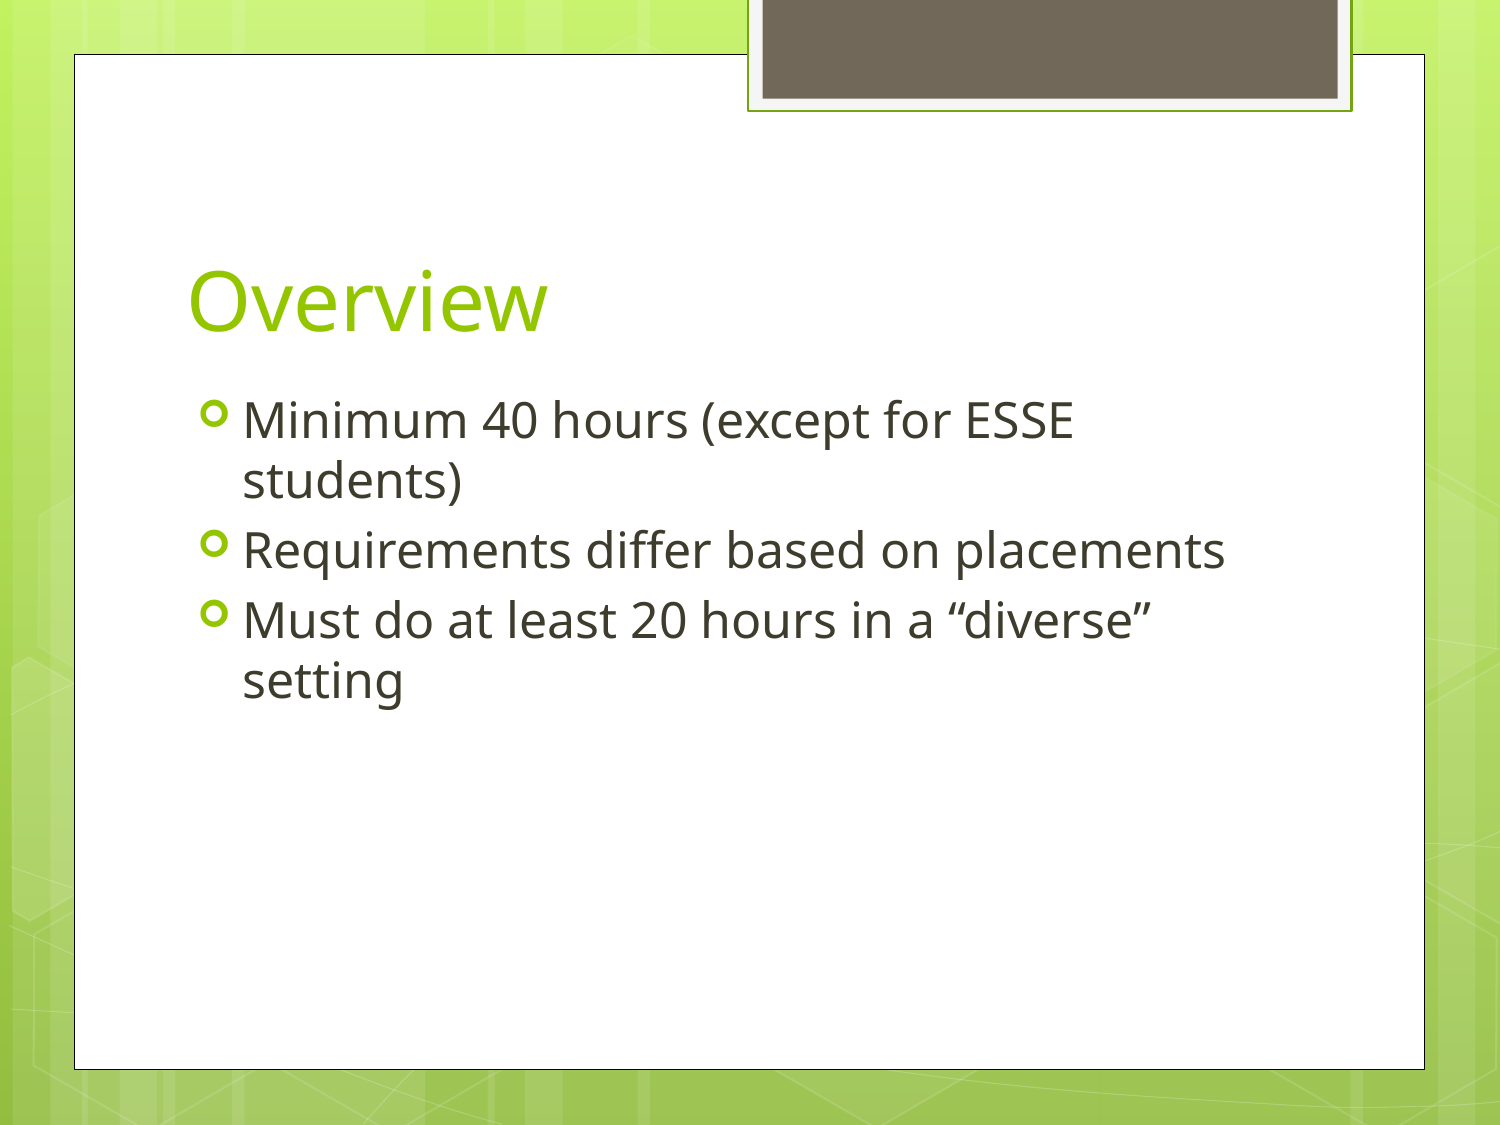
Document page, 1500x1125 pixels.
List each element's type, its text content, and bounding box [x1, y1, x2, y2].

list Minimum 40 hours (except for ESSE students) Requirements differ based on placements Must do at least 20 hours in a “diverse” setting [171, 381, 1283, 957]
title Overview [171, 168, 1324, 357]
